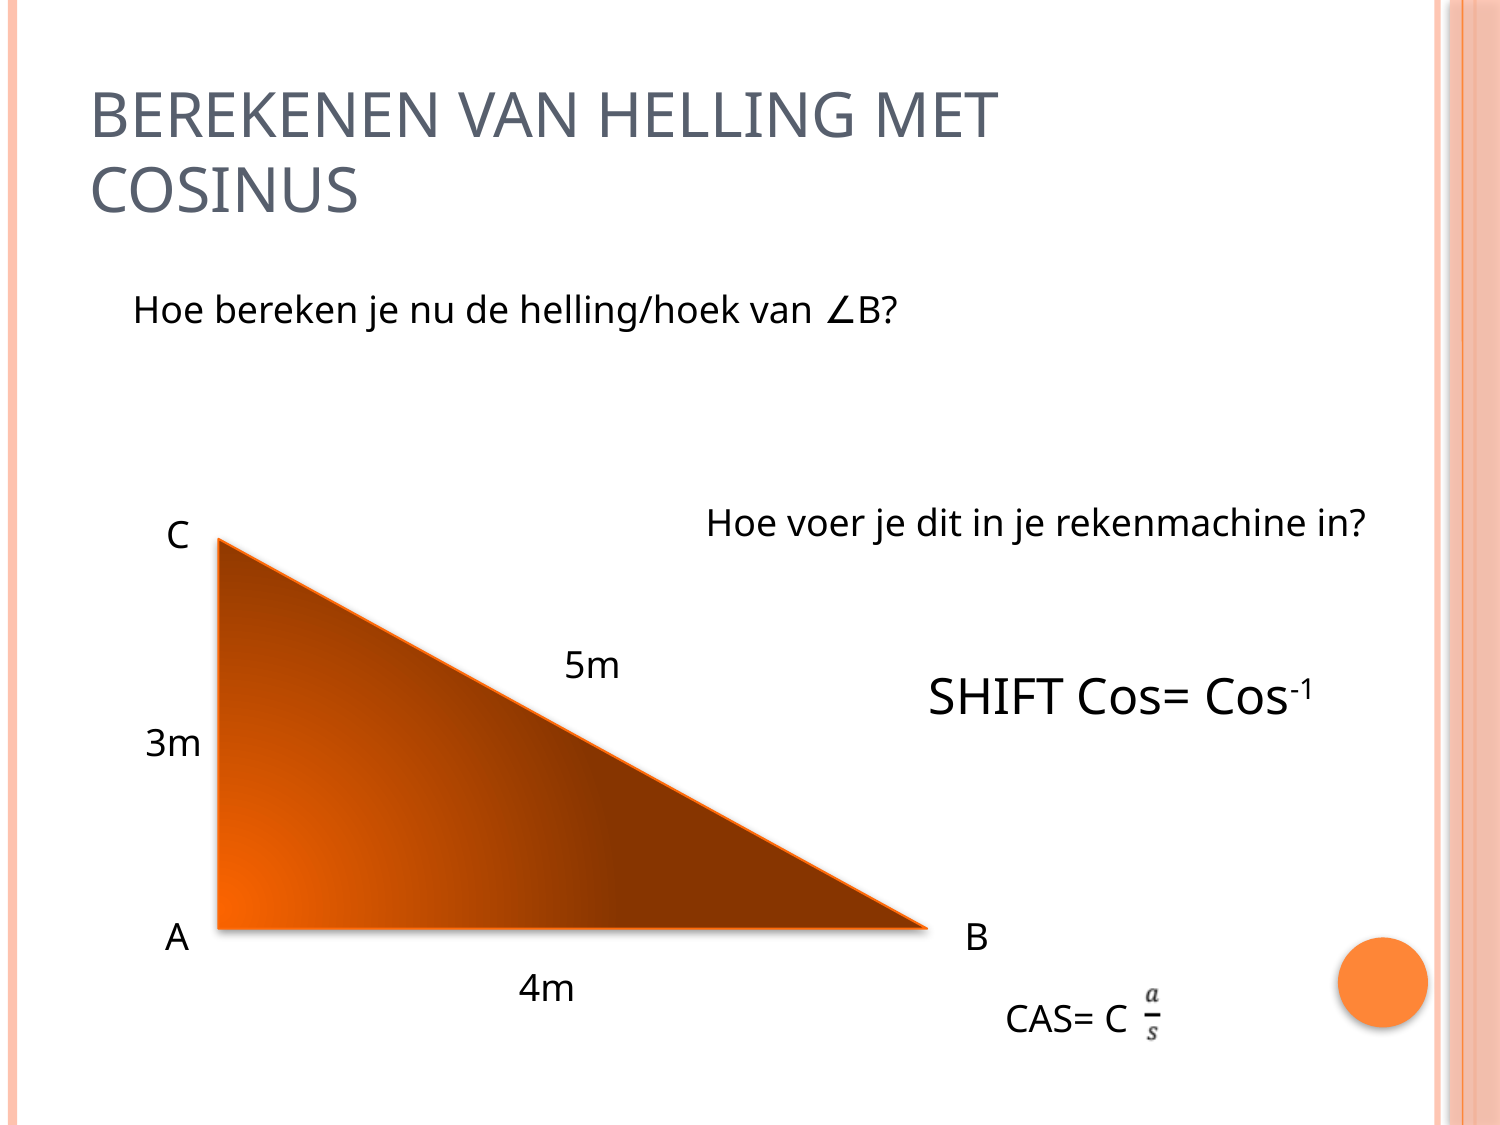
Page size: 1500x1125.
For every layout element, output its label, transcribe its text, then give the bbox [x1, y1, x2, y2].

text_box 5m [549, 633, 636, 694]
text_box 4m [504, 956, 591, 1017]
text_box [678, 987, 1500, 1066]
text_box SHIFT Cos= Cos-1 [914, 656, 1344, 732]
text_box C [151, 503, 205, 564]
text_box [217, 537, 929, 930]
text_box B [949, 905, 1004, 965]
title Berekenen van helling met Cosinus [75, 45, 1300, 233]
text_box A [150, 905, 205, 965]
text_box 3m [130, 711, 217, 772]
text_box Hoe voer je dit in je rekenmachine in? [690, 491, 1459, 552]
text_box Hoe bereken je nu de helling/hoek van ∠B? [117, 278, 923, 339]
